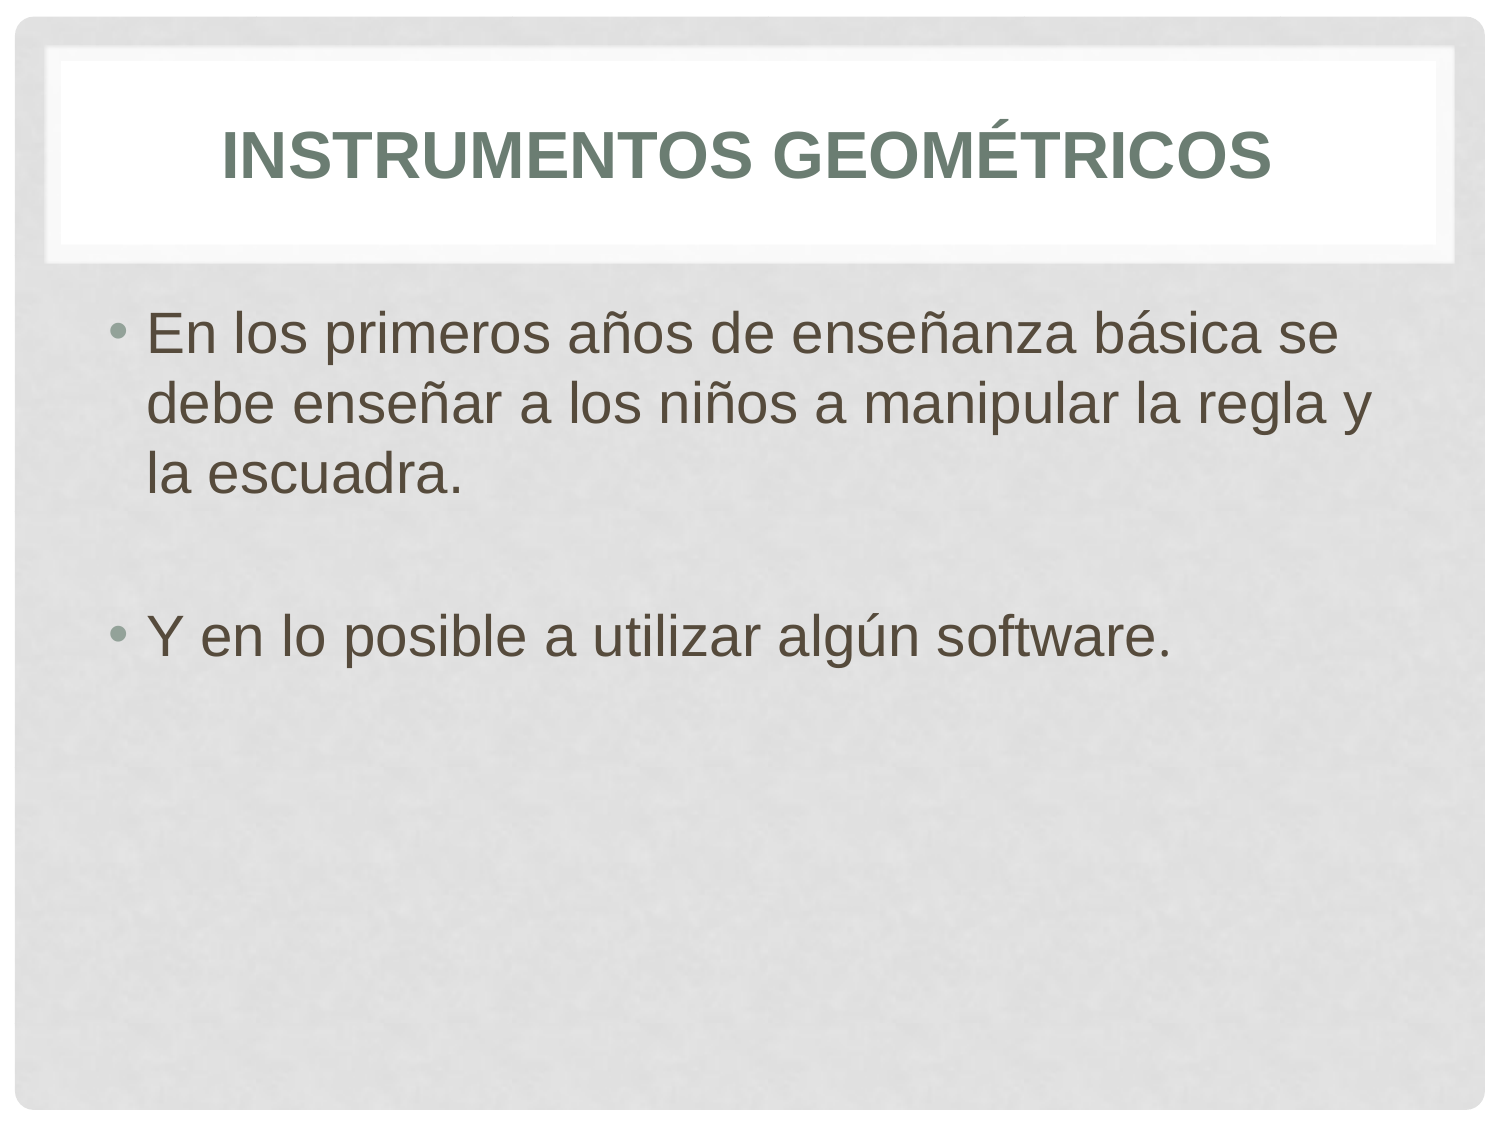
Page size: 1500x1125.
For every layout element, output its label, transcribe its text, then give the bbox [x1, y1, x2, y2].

title Instrumentos geométricos [69, 66, 1425, 238]
list En los primeros años de enseñanza básica se debe enseñar a los niños a manipular la regla y la escuadra. Y en lo posible a utilizar algún software. [75, 287, 1425, 1005]
